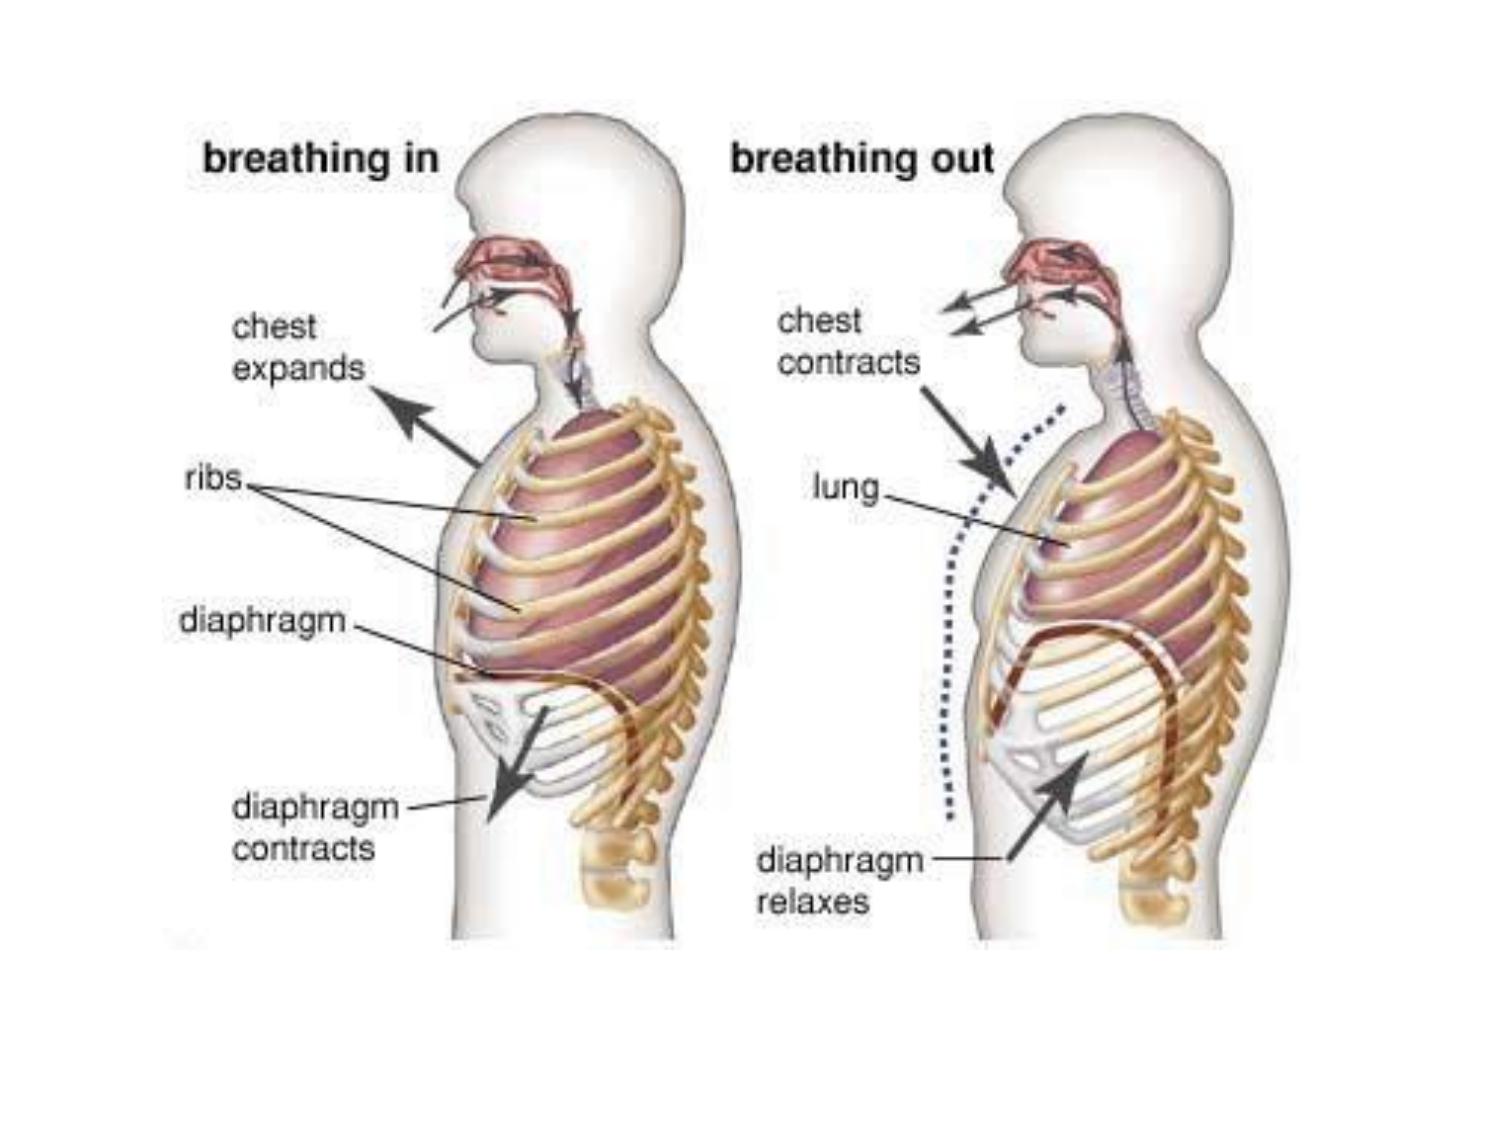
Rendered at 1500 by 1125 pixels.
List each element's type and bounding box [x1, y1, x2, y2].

picture [162, 99, 1312, 950]
